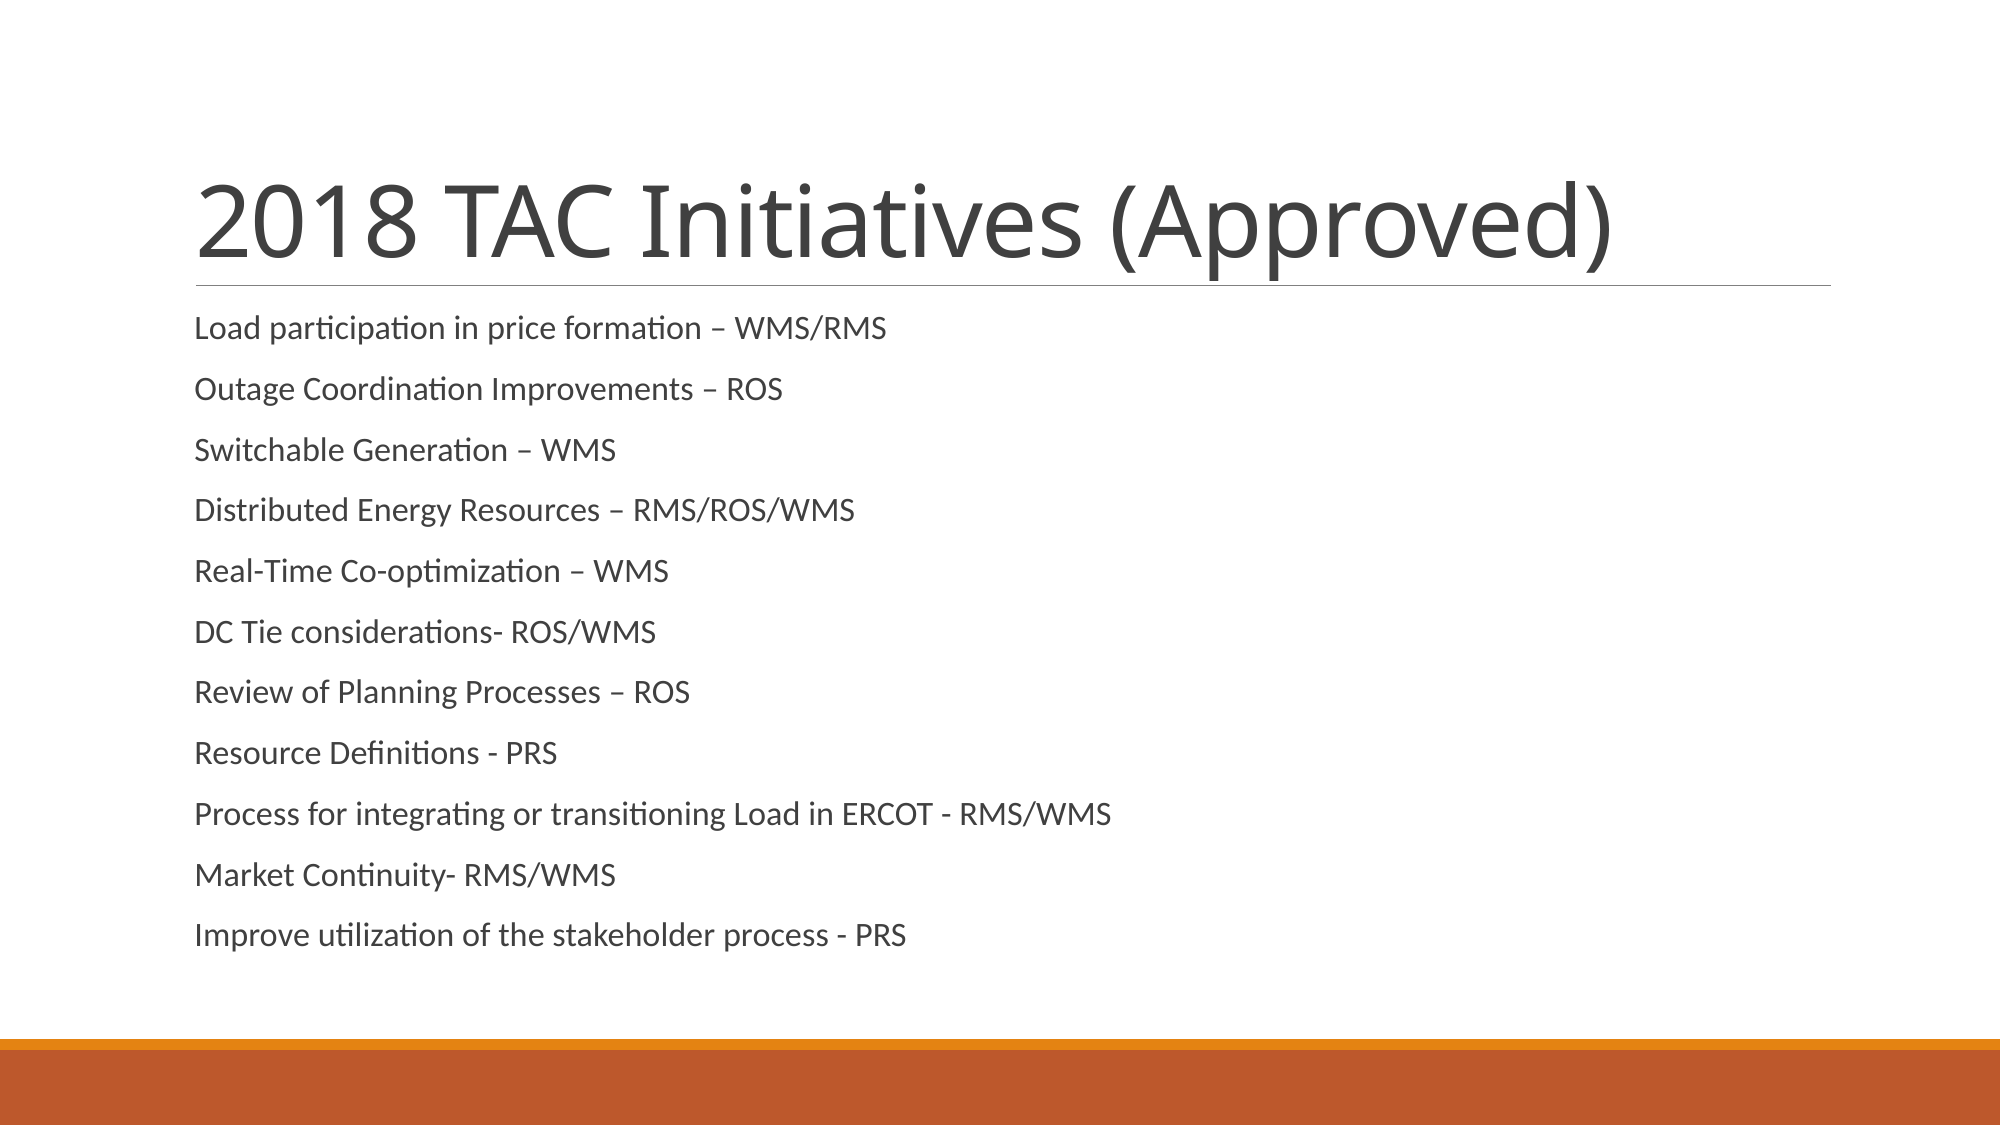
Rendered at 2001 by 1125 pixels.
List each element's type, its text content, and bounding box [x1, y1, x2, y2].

title 2018 TAC Initiatives (Approved) [180, 47, 1830, 285]
list Load participation in price formation – WMS/RMS Outage Coordination Improvements – ROS Switchable Generation – WMS Distributed Energy Resources – RMS/ROS/WMS Real-Time Co-optimization – WMS DC Tie considerations- ROS/WMS Review of Planning Processes – ROS Resource Definitions - PRS Process for integrating or transitioning Load in ERCOT - RMS/WMS Market Continuity- RMS/WMS Improve utilization of the stakeholder process - PRS [180, 302, 1830, 963]
